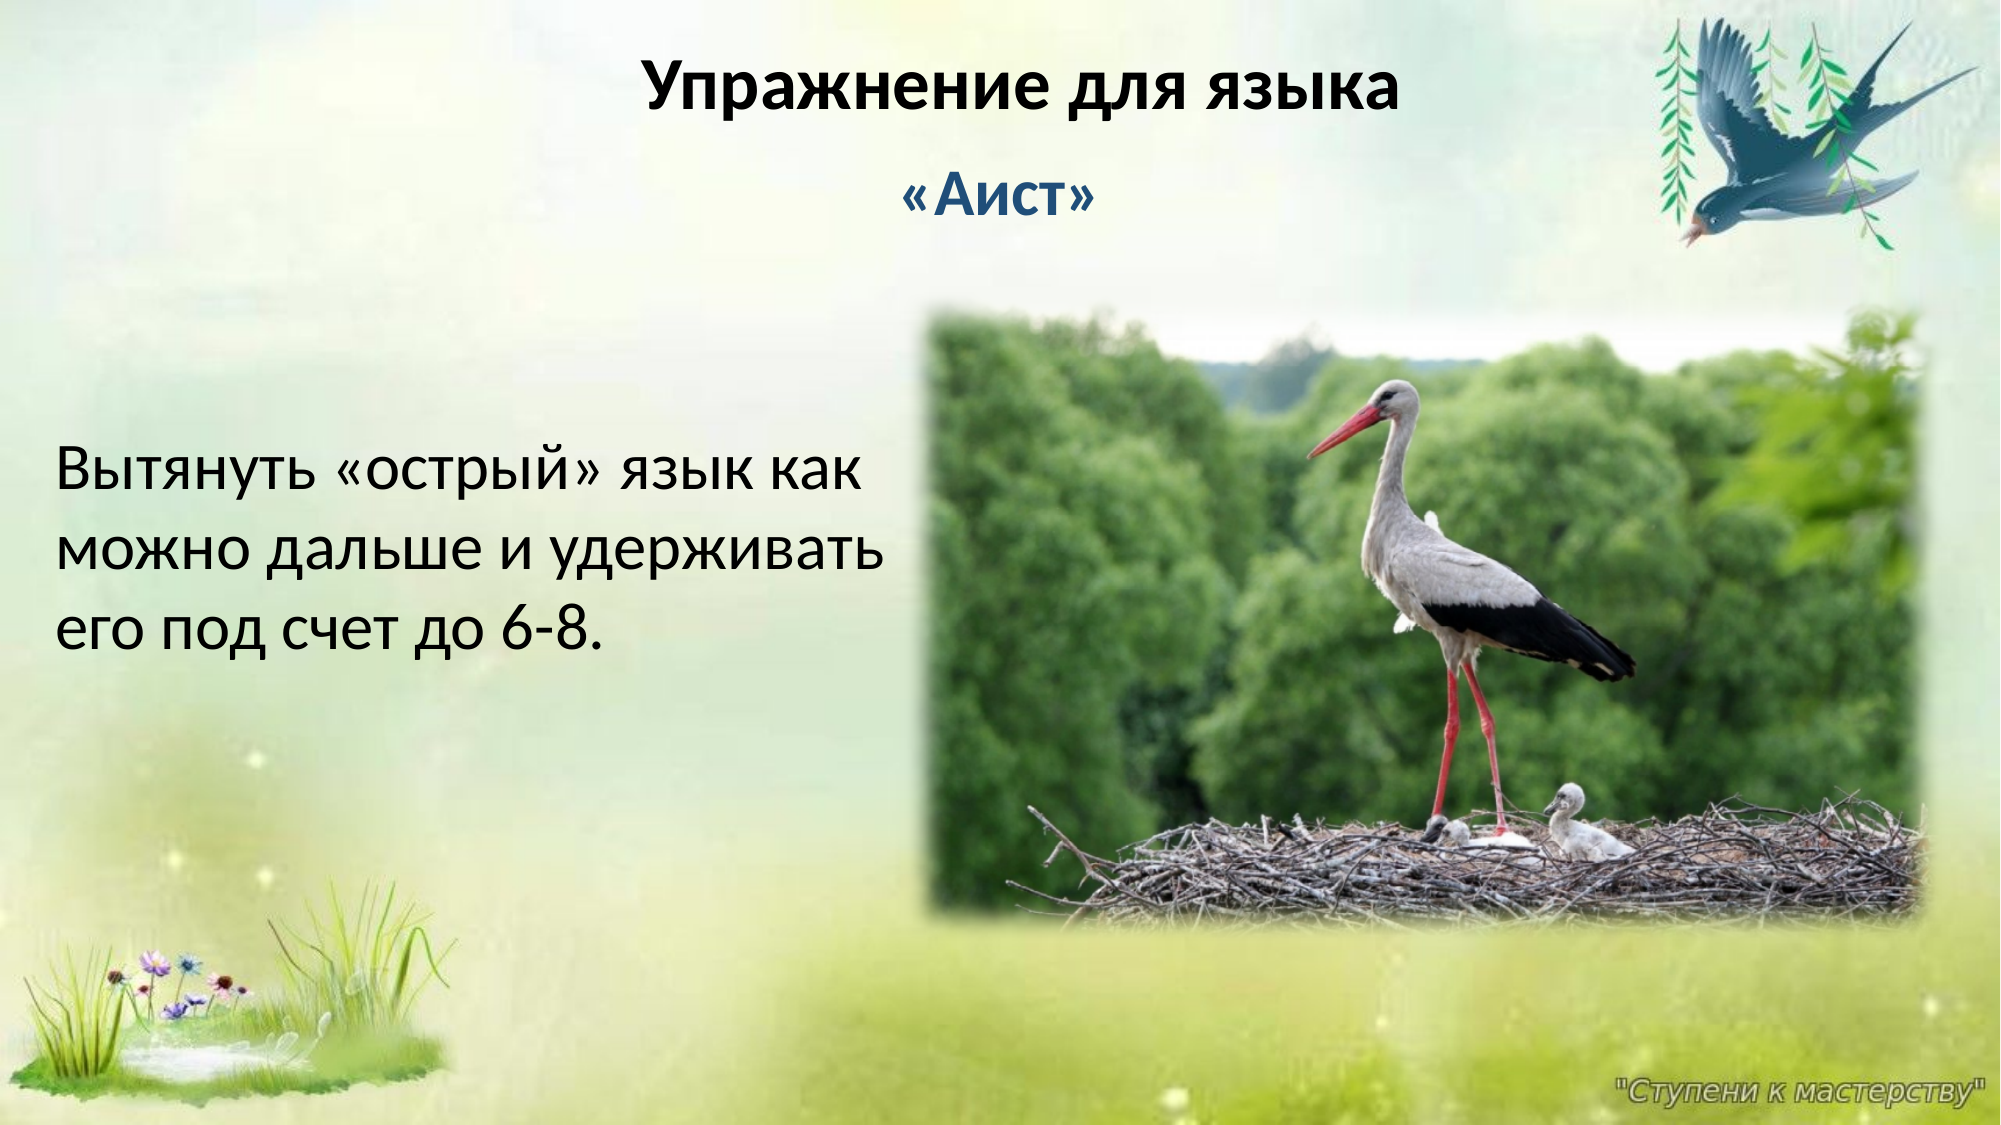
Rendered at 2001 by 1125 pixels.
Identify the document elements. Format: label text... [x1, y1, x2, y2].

text_box «Аист» [883, 140, 1117, 236]
text_box Упражнение для языка [131, 27, 1912, 177]
text_box Вытянуть «острый» язык как можно дальше и удерживать его под счет до 6-8. [40, 415, 904, 670]
picture [0, 0, 2001, 1125]
